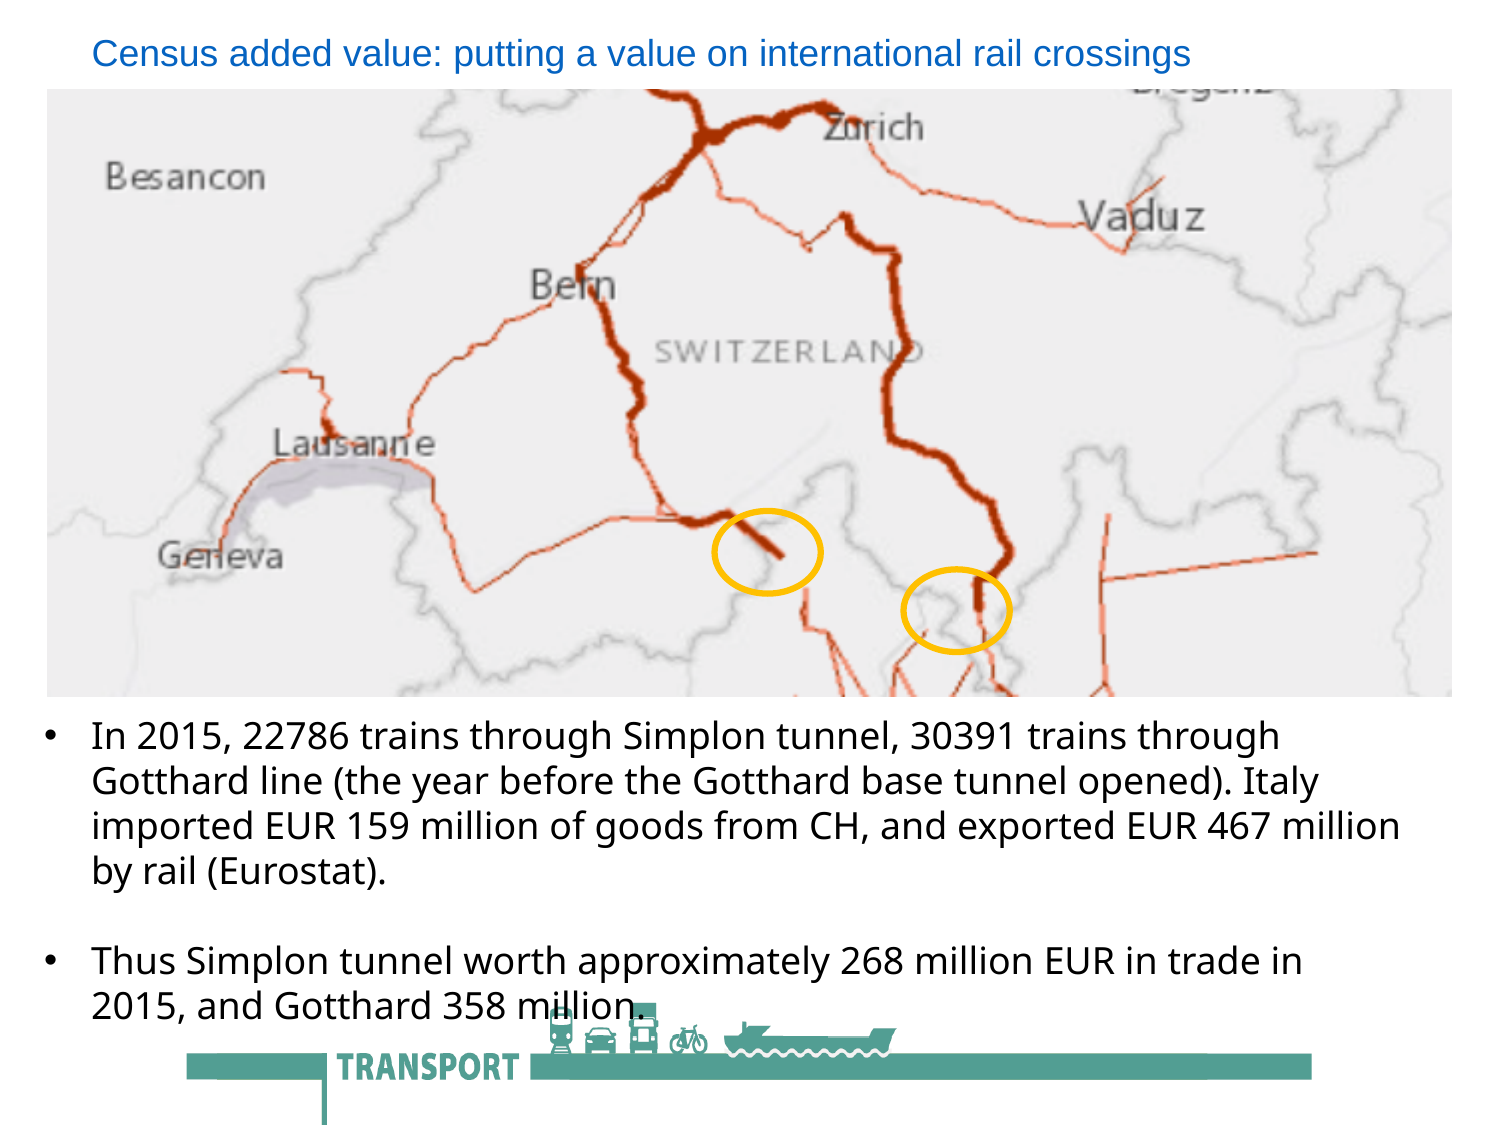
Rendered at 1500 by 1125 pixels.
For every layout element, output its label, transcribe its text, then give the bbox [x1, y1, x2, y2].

picture [47, 89, 1452, 697]
text_box In 2015, 22786 trains through Simplon tunnel, 30391 trains through Gotthard line (the year before the Gotthard base tunnel opened). Italy imported EUR 159 million of goods from CH, and exported EUR 467 million by rail (Eurostat). Thus Simplon tunnel worth approximately 268 million EUR in trade in 2015, and Gotthard 358 million. [29, 704, 1424, 1074]
text_box Census added value: putting a value on international rail crossings [76, 19, 1211, 89]
picture [186, 1074, 1312, 1125]
